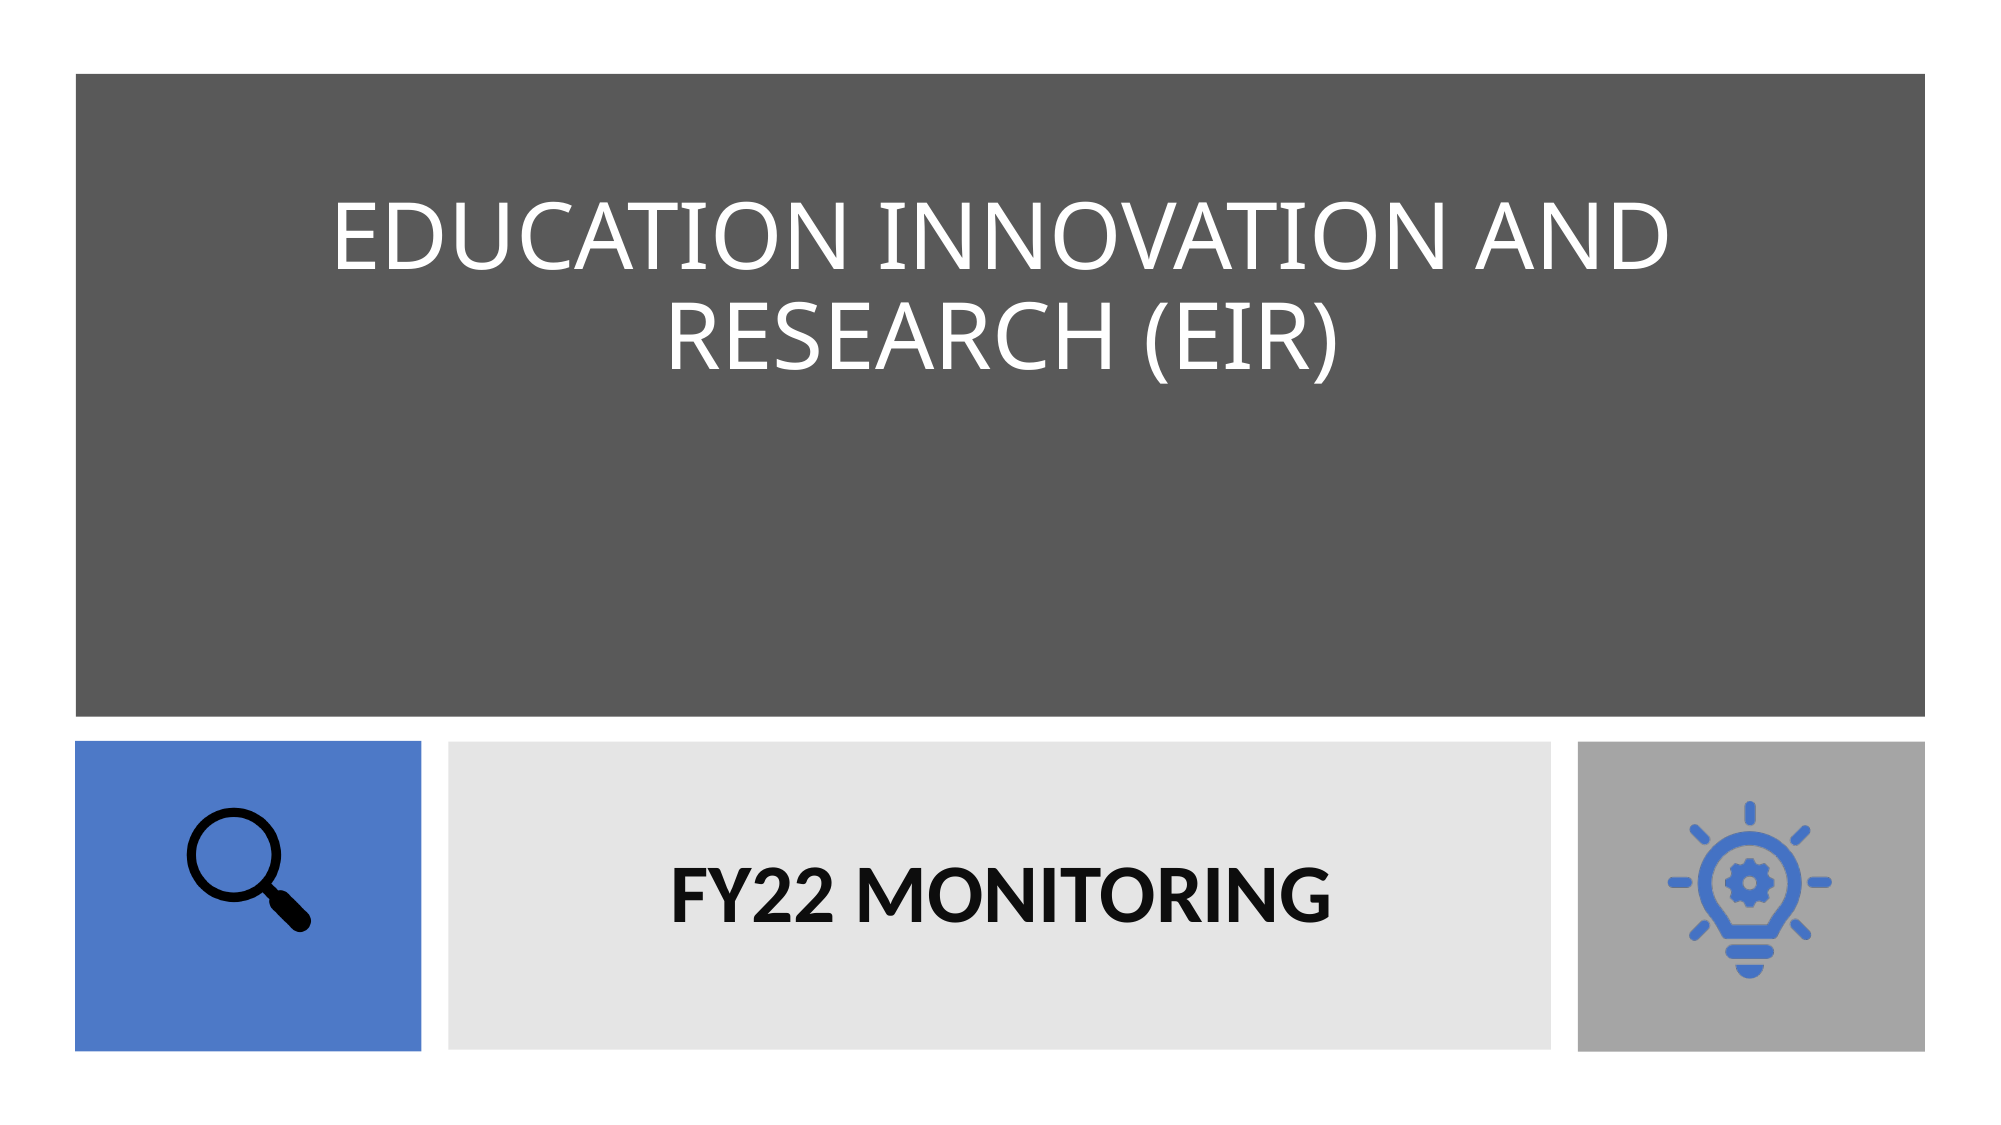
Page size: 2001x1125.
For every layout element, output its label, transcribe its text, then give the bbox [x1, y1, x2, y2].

text_box [75, 73, 1926, 718]
picture [173, 794, 324, 945]
text_box [1577, 741, 1926, 1053]
subtitle FY22 MONITORING [529, 794, 1475, 997]
title EDUCATION INNOVATION AND RESEARCH (EIR) [180, 179, 1823, 611]
picture [1654, 794, 1849, 989]
text_box [74, 740, 422, 1052]
text_box [447, 741, 1552, 1051]
